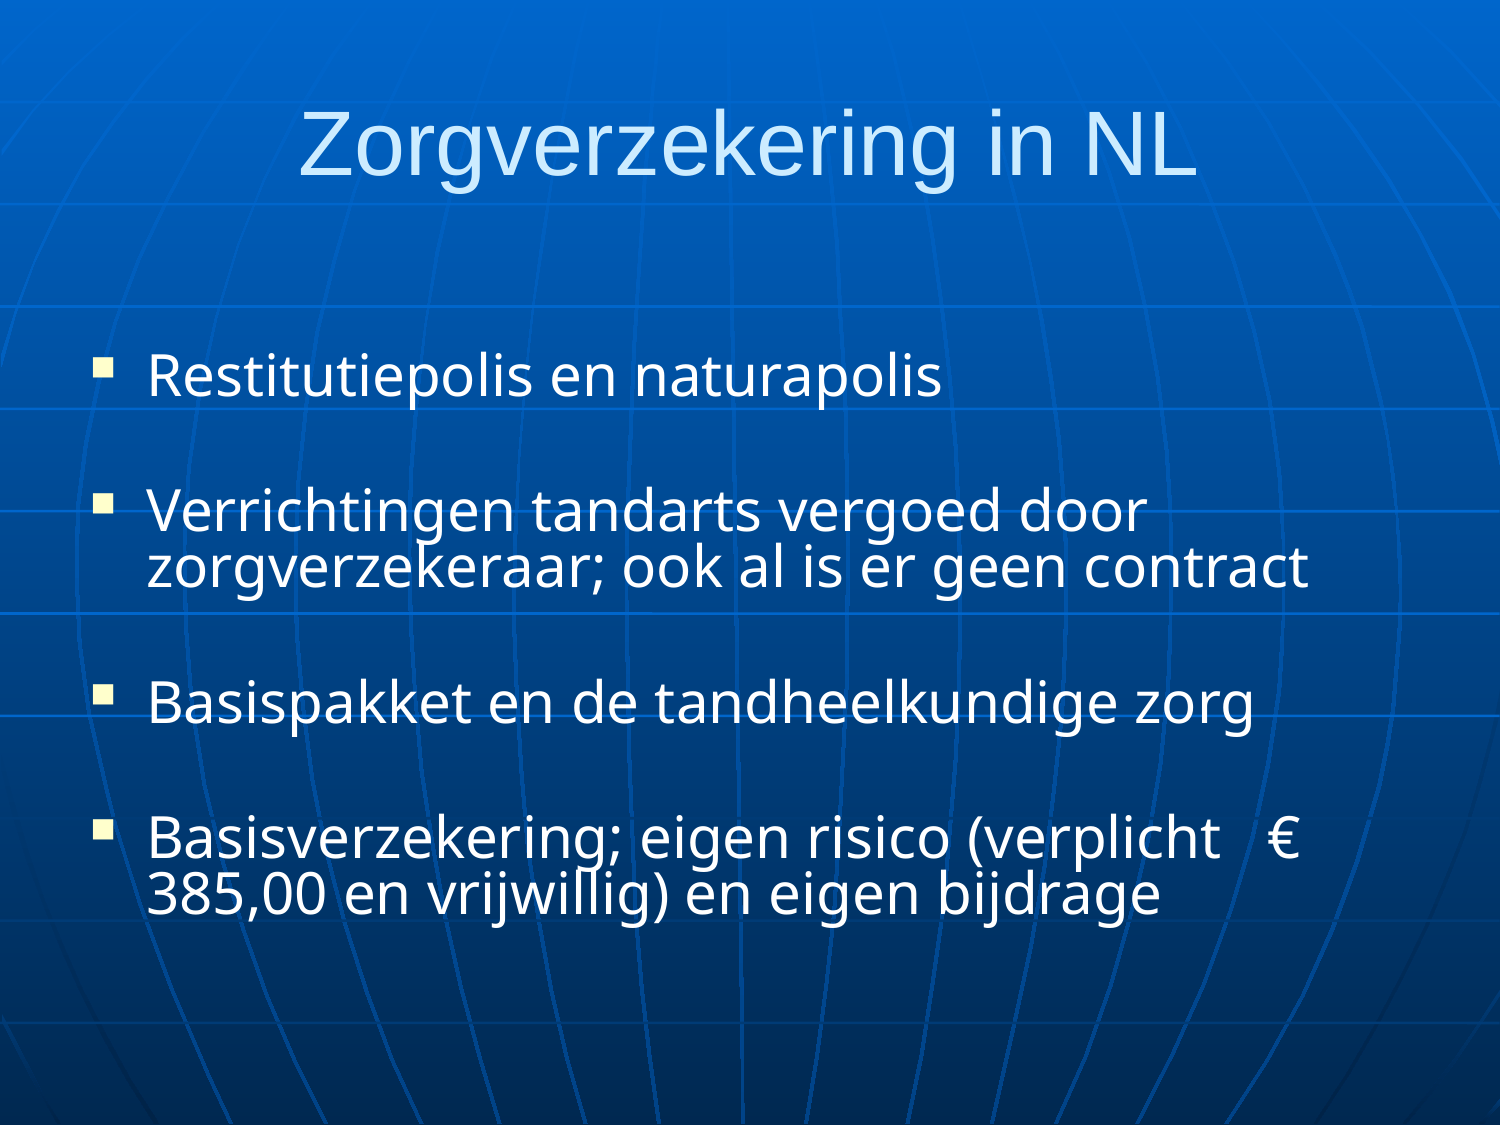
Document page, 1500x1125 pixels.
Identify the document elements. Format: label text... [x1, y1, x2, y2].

list Restitutiepolis en naturapolis Verrichtingen tandarts vergoed door zorgverzekeraar; ook al is er geen contract Basispakket en de tandheelkundige zorg Basisverzekering; eigen risico (verplicht € 385,00 en vrijwillig) en eigen bijdrage [75, 262, 1425, 1006]
title Zorgverzekering in NL [75, 45, 1425, 233]
